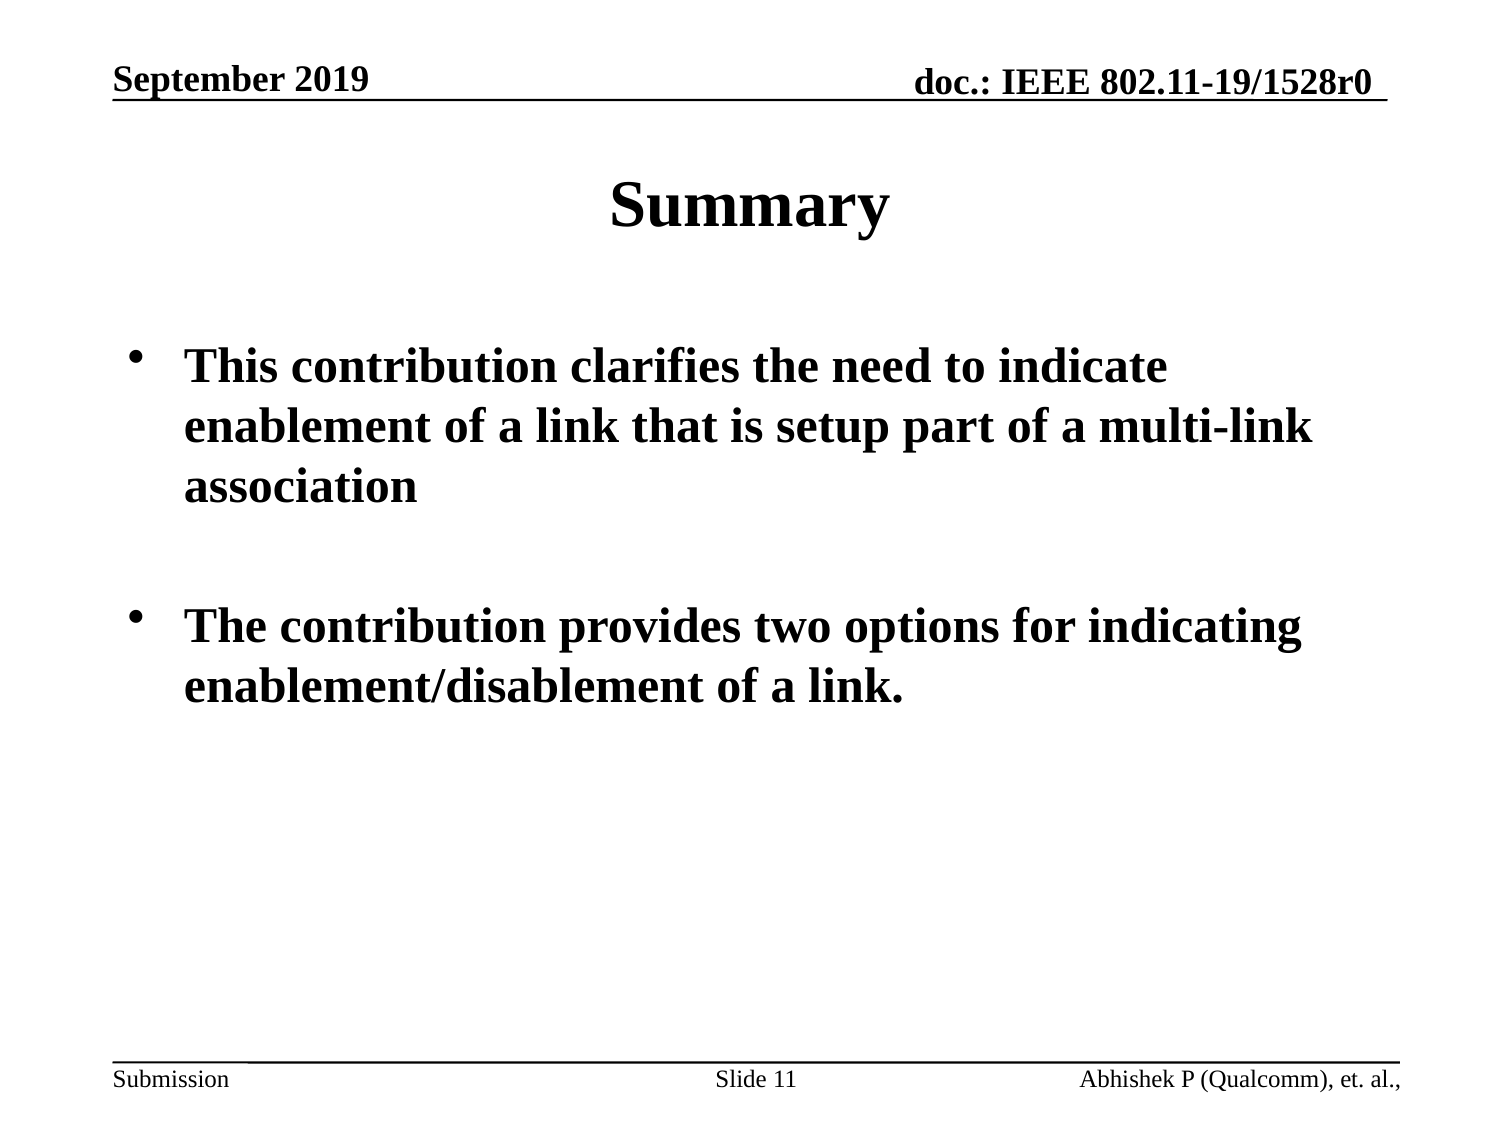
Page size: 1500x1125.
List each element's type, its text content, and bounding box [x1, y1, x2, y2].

footer Abhishek P (Qualcomm), et. al., [949, 1061, 1402, 1093]
slide_number Slide 11 [712, 1061, 801, 1093]
list This contribution clarifies the need to indicate enablement of a link that is setup part of a multi-link association The contribution provides two options for indicating enablement/disablement of a link. [112, 324, 1388, 1063]
title Summary [112, 112, 1388, 288]
